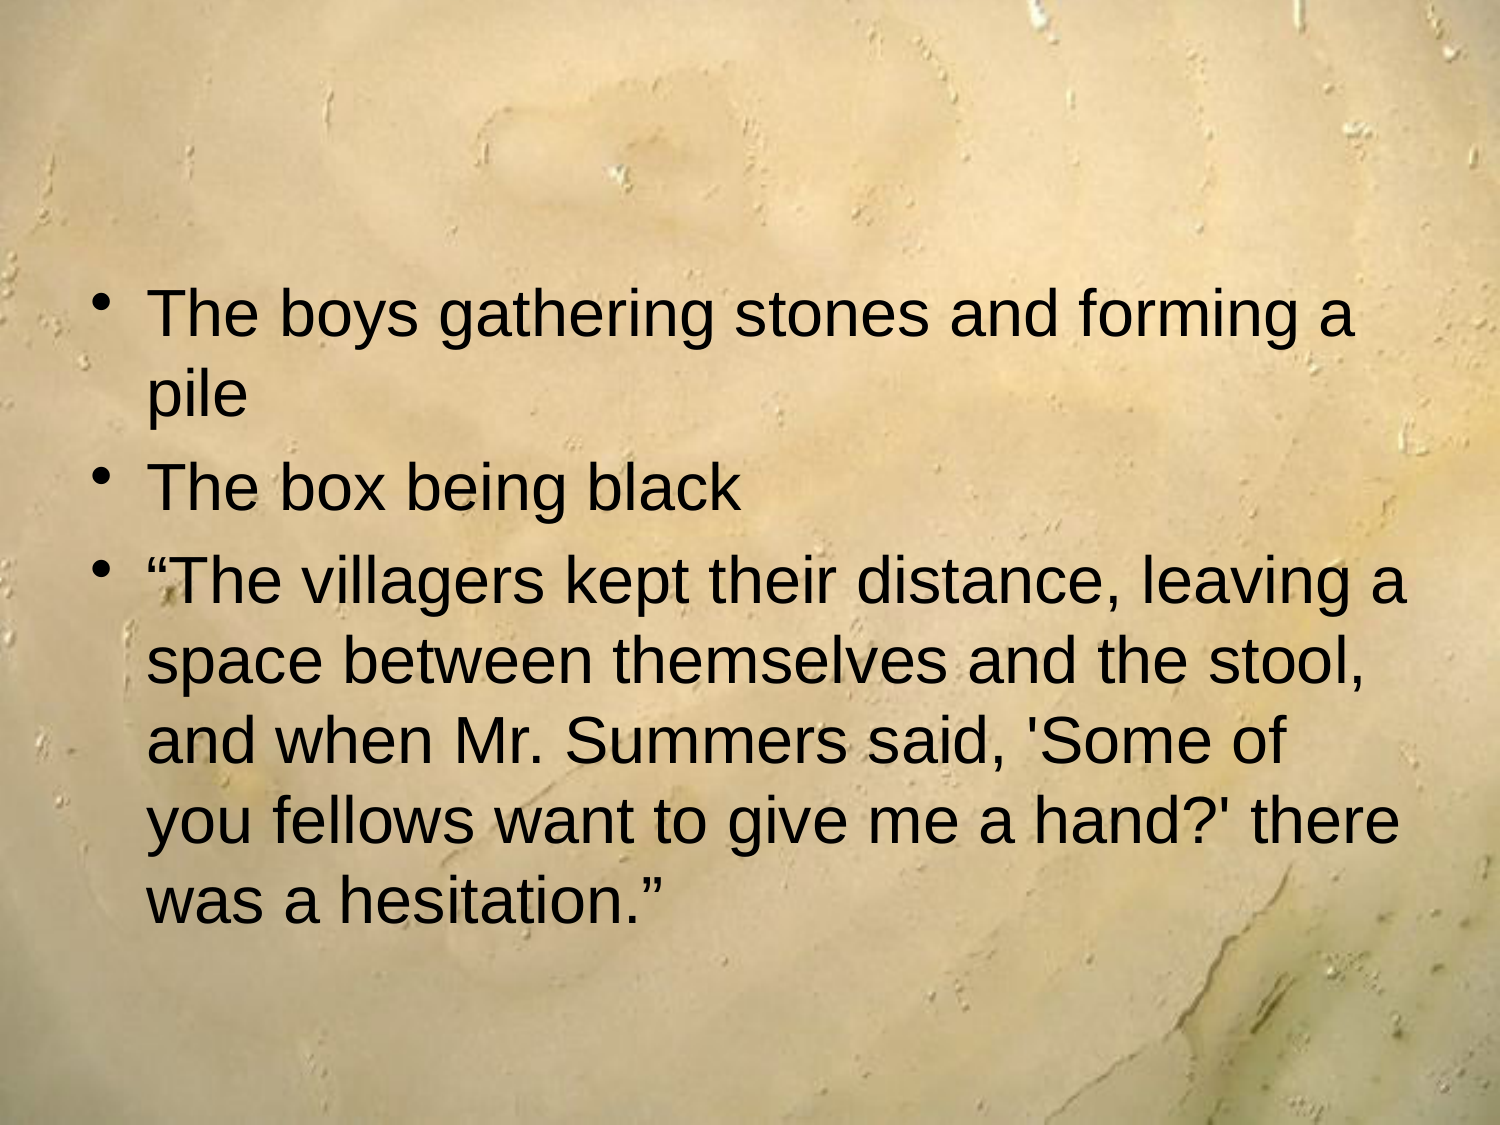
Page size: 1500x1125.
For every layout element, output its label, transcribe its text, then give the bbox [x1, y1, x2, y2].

picture [0, 0, 1500, 1125]
list The boys gathering stones and forming a pile The box being black “The villagers kept their distance, leaving a space between themselves and the stool, and when Mr. Summers said, 'Some of you fellows want to give me a hand?' there was a hesitation.” [74, 262, 1426, 1006]
